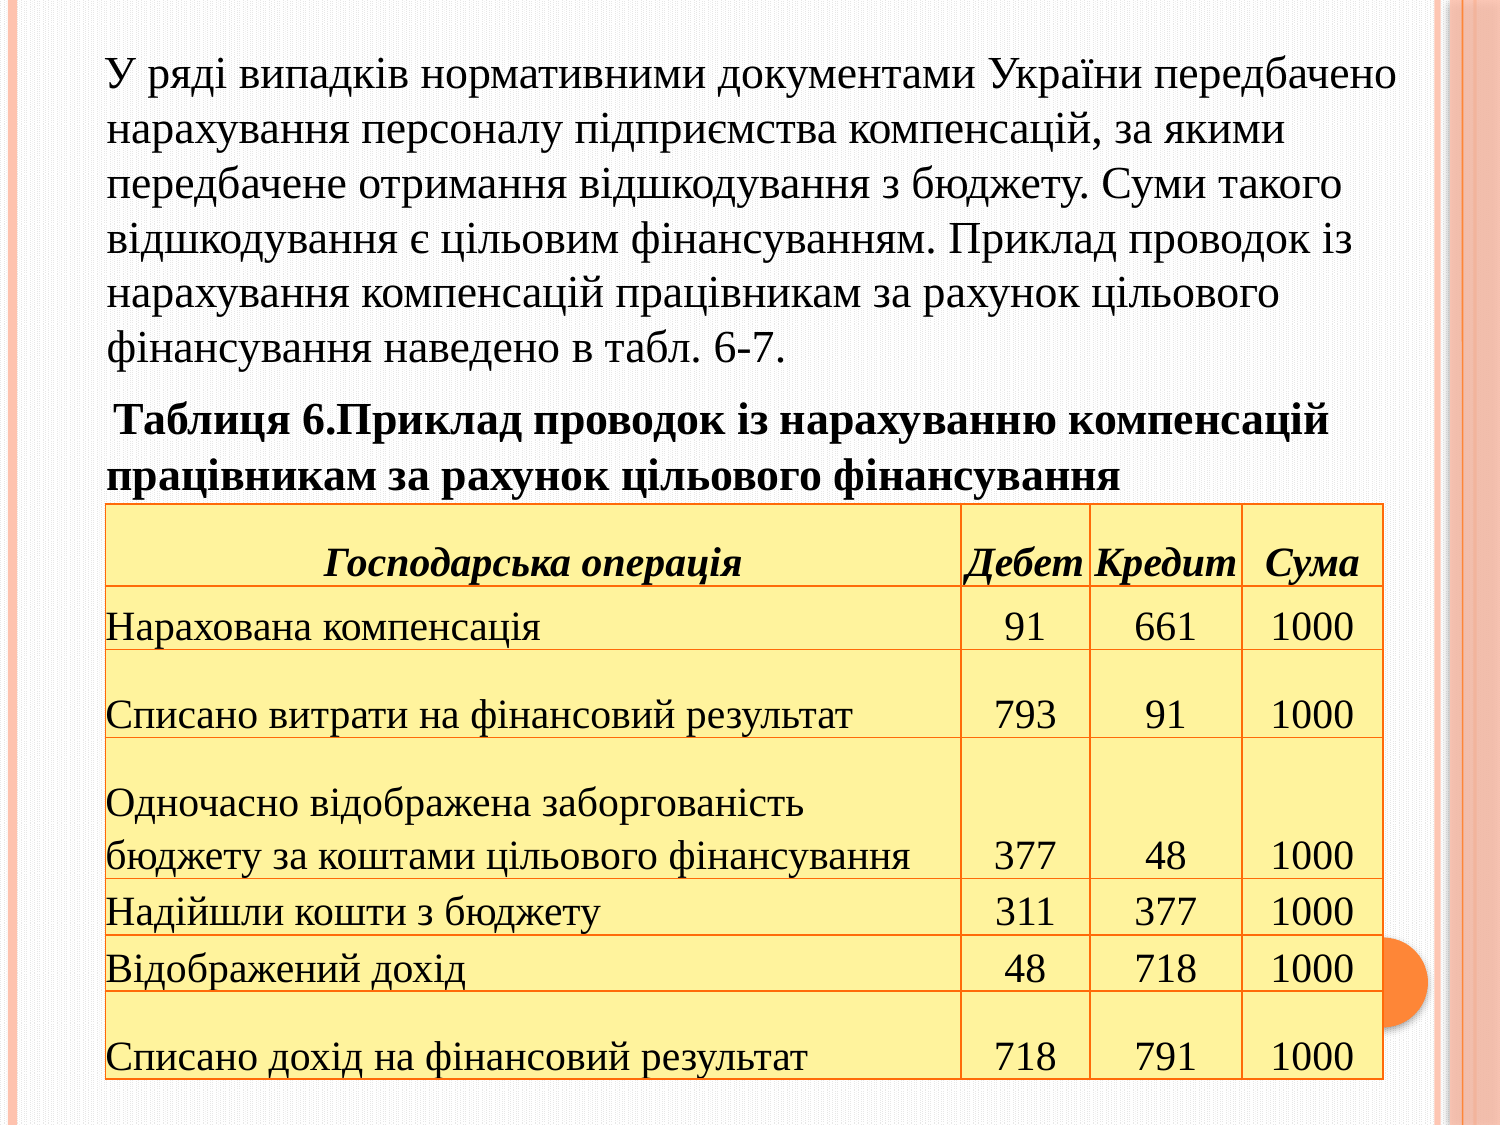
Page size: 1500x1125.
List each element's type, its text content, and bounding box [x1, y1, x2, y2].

table_cell 1000 [1243, 936, 1382, 990]
table_cell Списано дохід на фінансовий результат [106, 992, 960, 1078]
table_header Дебет [962, 505, 1089, 585]
table_cell 48 [962, 936, 1089, 990]
table_cell 718 [962, 992, 1089, 1078]
table_cell Надійшли кошти з бюджету [106, 879, 960, 934]
table_header Сума [1243, 505, 1382, 585]
table_cell 793 [962, 650, 1089, 737]
table_cell Нарахована компенсація [106, 587, 960, 649]
table_cell 311 [962, 879, 1089, 934]
table_cell Списано витрати на фінансовий результат [106, 650, 960, 737]
table_cell Відображений дохід [106, 936, 960, 990]
table_cell 377 [962, 738, 1089, 878]
list У ряді випадків нормативними документами України передбачено нарахування персоналу підприємства компенсацій, за якими передбачене отримання відшкодування з бюджету. Суми такого відшкодування є цільовим фінансуванням. Приклад проводок із нарахування компенсацій працівникам за рахунок цільового фінансування наведено в табл. 6-7. Таблиця 6.Приклад проводок із нарахуванню компенсацій працівникам за рахунок цільового фінансування [46, 35, 1454, 1090]
table_cell 91 [962, 587, 1089, 649]
table_cell 48 [1091, 738, 1241, 878]
table_cell 661 [1091, 587, 1241, 649]
table_cell 1000 [1243, 992, 1382, 1078]
table_cell 1000 [1243, 650, 1382, 737]
table_cell 718 [1091, 936, 1241, 990]
table_cell 1000 [1243, 879, 1382, 934]
table_cell Одночасно відображена заборгованість бюджету за коштами цільового фінансування [106, 738, 960, 878]
table_cell 377 [1091, 879, 1241, 934]
table_cell 791 [1091, 992, 1241, 1078]
table_header Господарська операція [106, 505, 960, 585]
table_header Кредит [1091, 505, 1241, 585]
table_cell 1000 [1243, 738, 1382, 878]
table_cell 1000 [1243, 587, 1382, 649]
table_cell 91 [1091, 650, 1241, 737]
